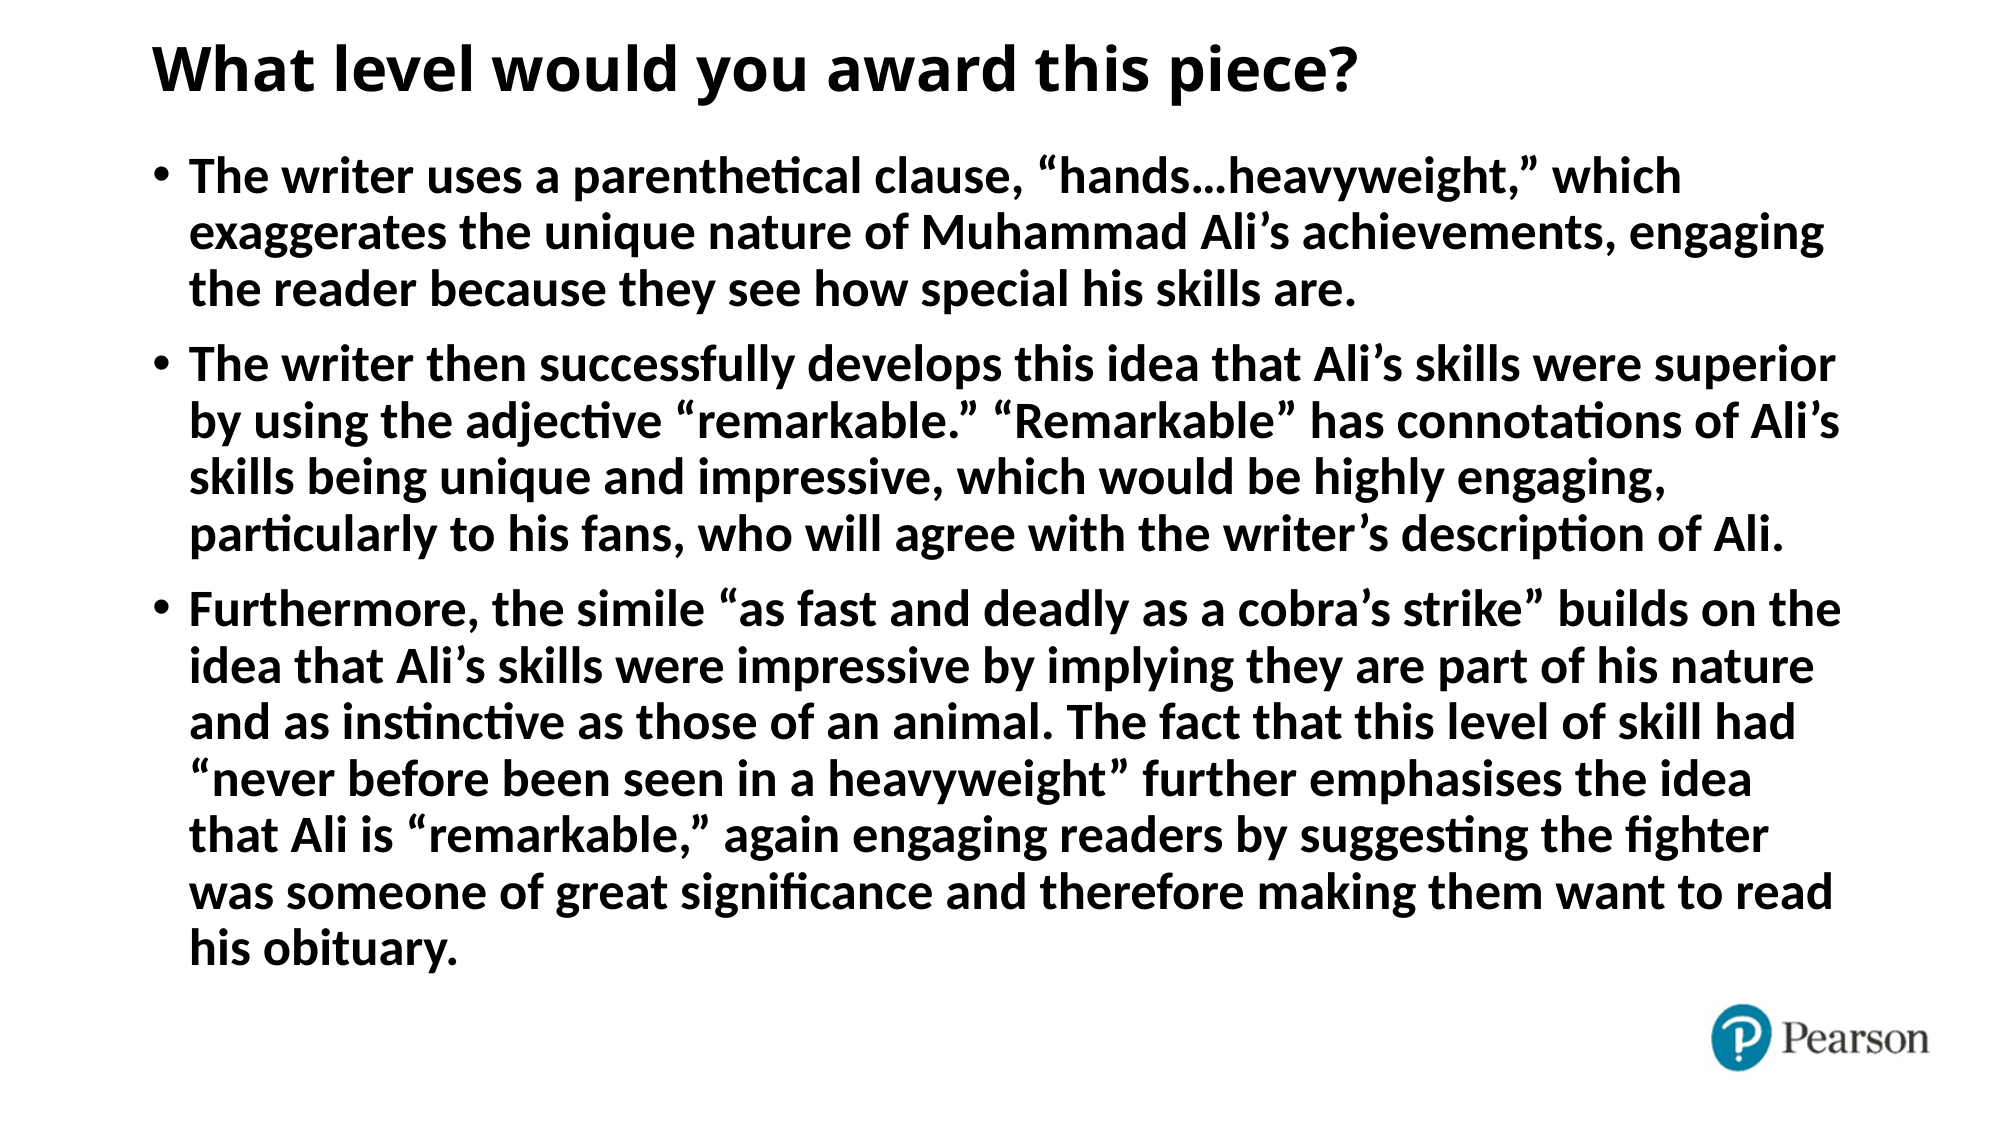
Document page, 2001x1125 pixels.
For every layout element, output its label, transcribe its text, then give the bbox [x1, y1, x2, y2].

list The writer uses a parenthetical clause, “hands…heavyweight,” which exaggerates the unique nature of Muhammad Ali’s achievements, engaging the reader because they see how special his skills are. The writer then successfully develops this idea that Ali’s skills were superior by using the adjective “remarkable.” “Remarkable” has connotations of Ali’s skills being unique and impressive, which would be highly engaging, particularly to his fans, who will agree with the writer’s description of Ali. Furthermore, the simile “as fast and deadly as a cobra’s strike” builds on the idea that Ali’s skills were impressive by implying they are part of his nature and as instinctive as those of an animal. The fact that this level of skill had “never before been seen in a heavyweight” further emphasises the idea that Ali is “remarkable,” again engaging readers by suggesting the fighter was someone of great significance and therefore making them want to read his obituary. [137, 140, 1863, 1014]
picture [1701, 989, 1940, 1082]
title What level would you award this piece? [137, 29, 1863, 114]
